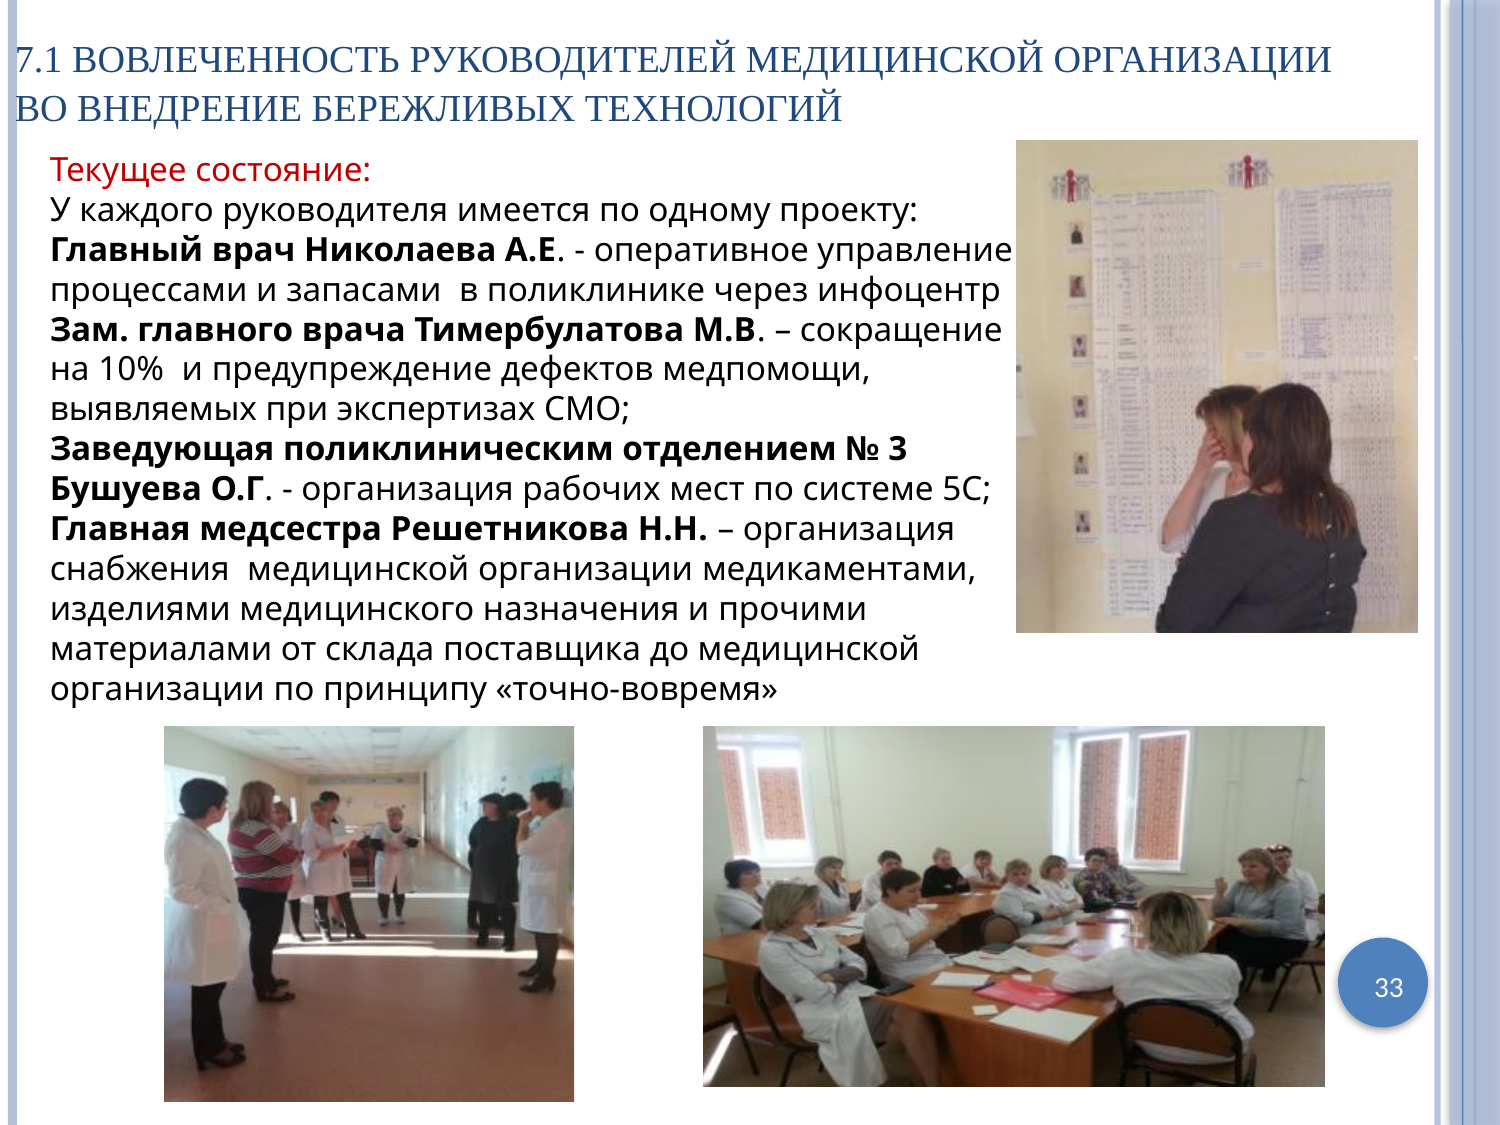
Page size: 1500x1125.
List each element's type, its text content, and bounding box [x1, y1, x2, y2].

text_box 33 [1359, 960, 1420, 1011]
text_box Текущее состояние: У каждого руководителя имеется по одному проекту: Главный врач Николаева А.Е. - оперативное управление процессами и запасами в поликлинике через инфоцентр Зам. главного врача Тимербулатова М.В. – сокращение на 10% и предупреждение дефектов медпомощи, выявляемых при экспертизах СМО; Заведующая поликлиническим отделением № 3 Бушуева О.Г. - организация рабочих мест по системе 5С; Главная медсестра Решетникова Н.Н. – организация снабжения медицинской организации медикаментами, изделиями медицинского назначения и прочими материалами от склада поставщика до медицинской организации по принципу «точно-вовремя» [35, 140, 1055, 645]
picture [1015, 140, 1419, 633]
text_box 7.1 Вовлеченность руководителей медицинской организации во внедрение бережливых технологий и реализации предложений по улучшению [0, 23, 1403, 146]
picture [163, 726, 575, 1102]
picture [702, 726, 1325, 1088]
